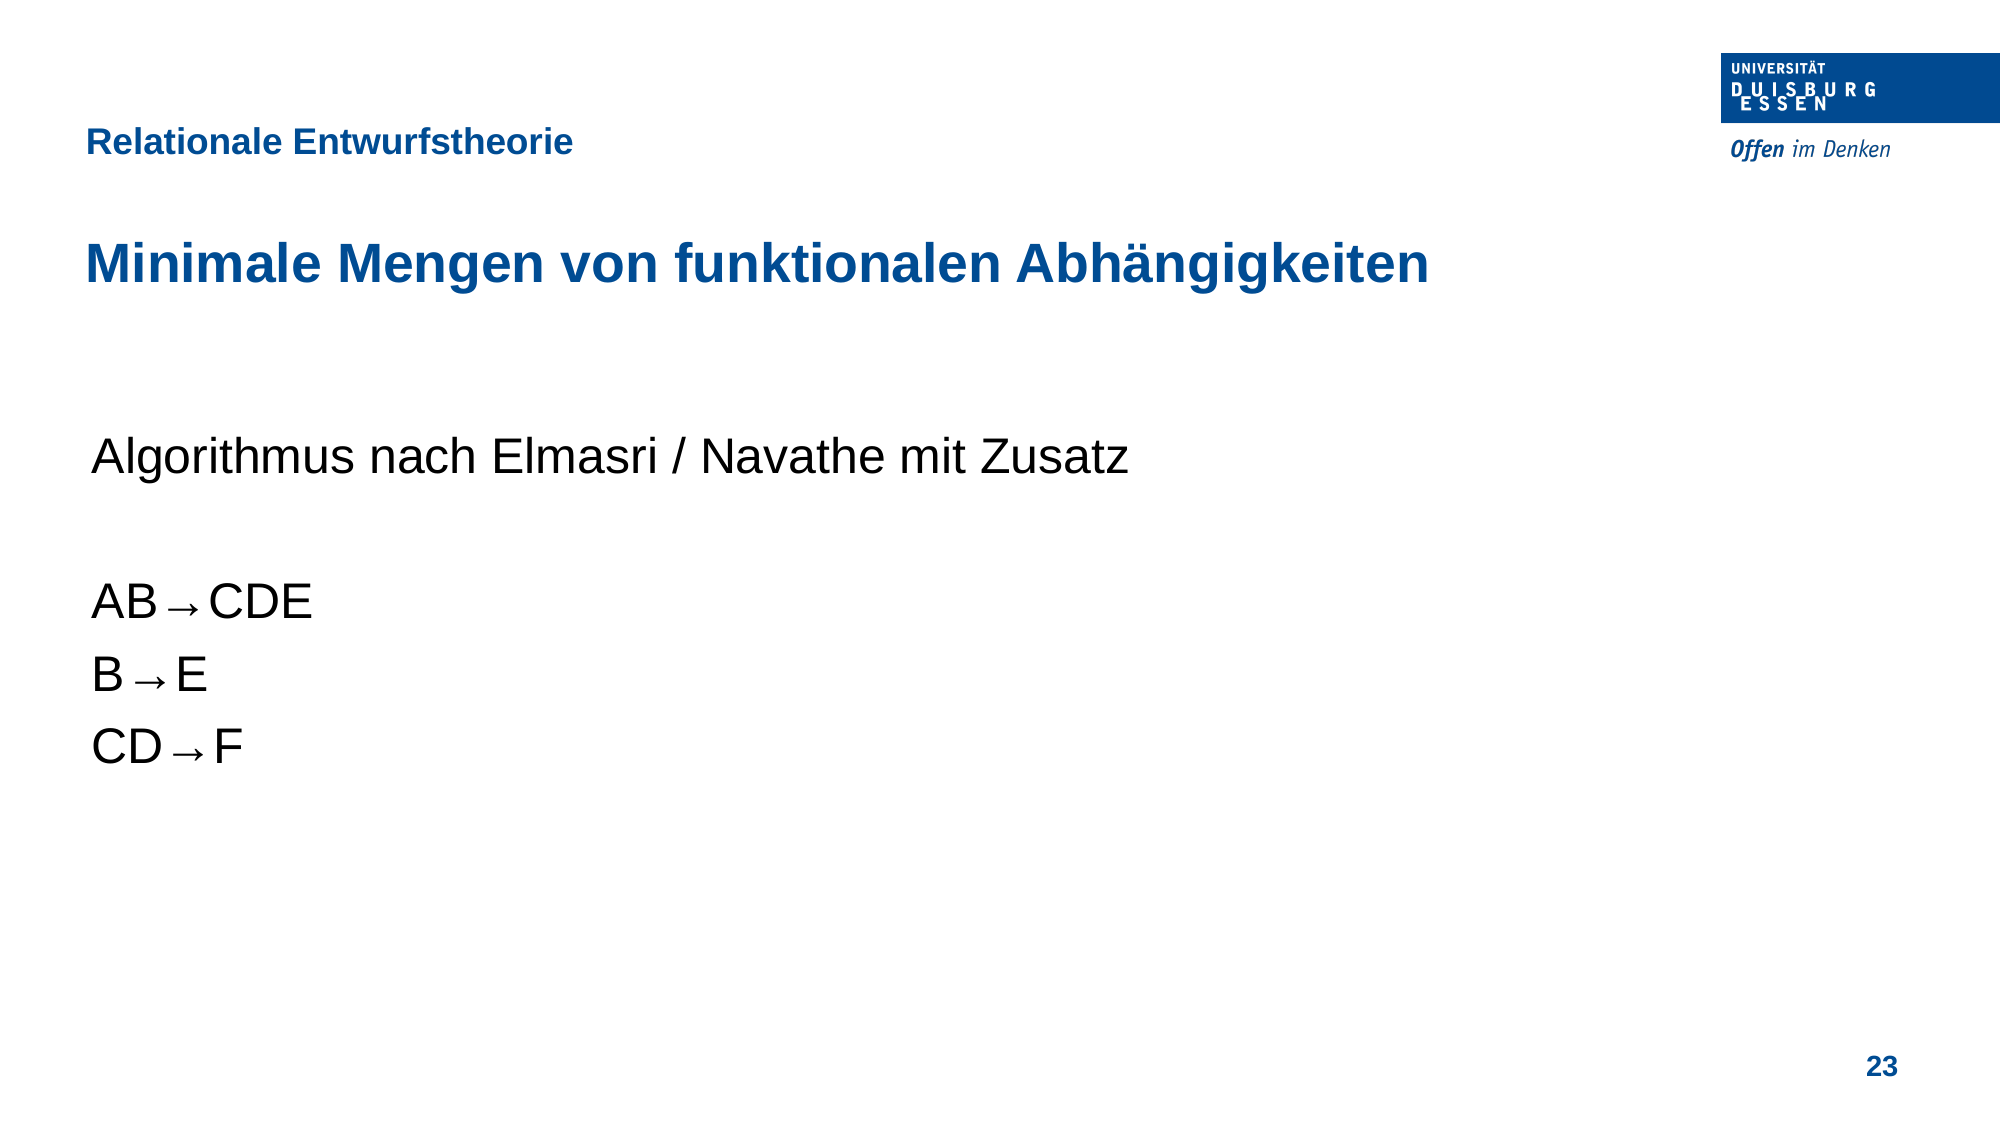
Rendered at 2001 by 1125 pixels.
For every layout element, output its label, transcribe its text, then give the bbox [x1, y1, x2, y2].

list Minimale Mengen von funktionalen Abhängigkeiten [85, 227, 1825, 303]
slide_number 23 [1677, 1039, 1914, 1081]
list Relationale Entwurfstheorie [85, 122, 1694, 163]
picture [1721, 53, 2000, 162]
list Algorithmus nach Elmasri / Navathe mit Zusatz AB→CDE B→E CD→F [85, 416, 1794, 1012]
